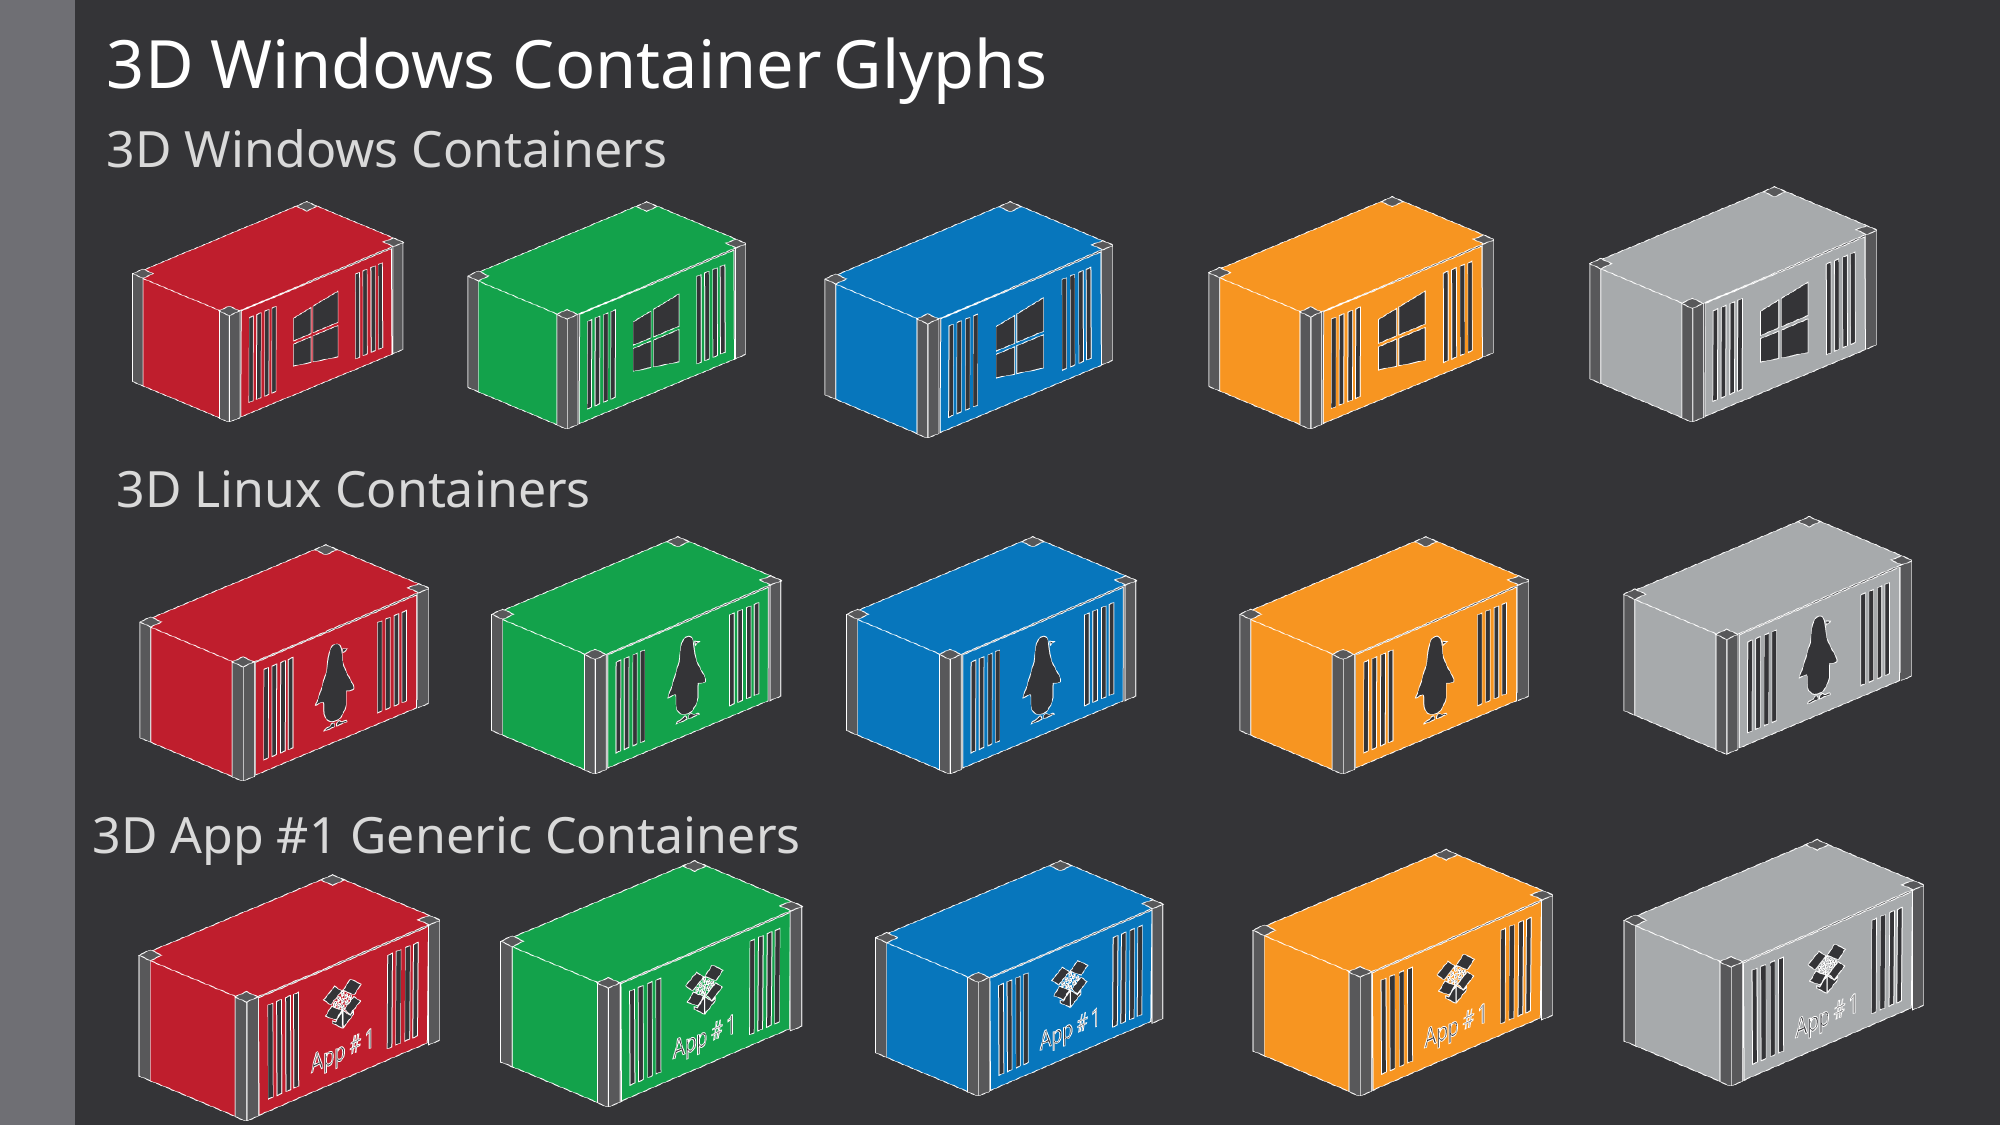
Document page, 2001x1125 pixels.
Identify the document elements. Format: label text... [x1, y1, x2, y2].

text_box 3D Linux Containers [102, 450, 756, 526]
picture [136, 873, 440, 1121]
picture [491, 535, 783, 774]
picture [1237, 535, 1529, 774]
text_box 3D Windows Containers [92, 110, 746, 185]
picture [500, 858, 804, 1107]
text_box 3D Windows Container Glyphs [92, 14, 1207, 110]
picture [1249, 848, 1554, 1096]
picture [137, 542, 429, 782]
text_box 3D App #1 Generic Containers [77, 795, 823, 871]
picture [464, 199, 746, 430]
picture [1206, 194, 1494, 430]
picture [1620, 516, 1913, 755]
picture [132, 199, 405, 423]
picture [846, 535, 1138, 774]
picture [1587, 185, 1877, 422]
picture [875, 858, 1166, 1096]
picture [821, 199, 1113, 438]
picture [1620, 837, 1924, 1086]
